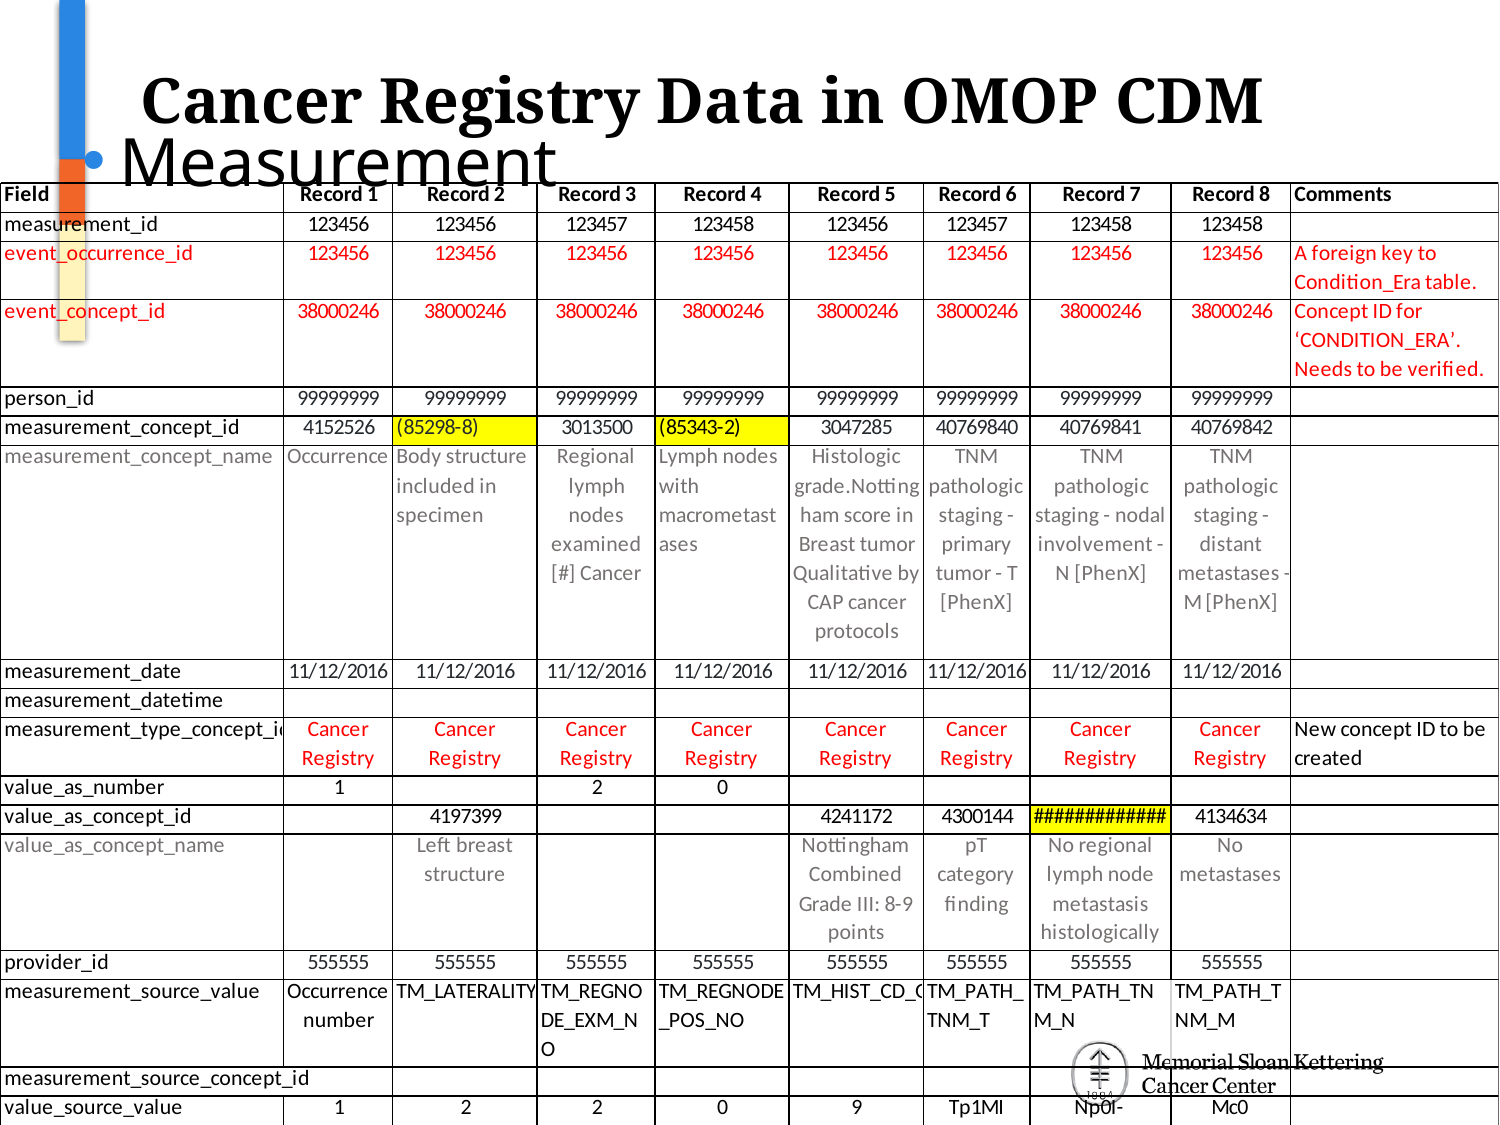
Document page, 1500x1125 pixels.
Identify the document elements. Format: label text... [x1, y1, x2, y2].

picture [0, 182, 1500, 1125]
list Measurement [67, 111, 1433, 180]
title Cancer Registry Data in OMOP CDM [125, 48, 1412, 111]
